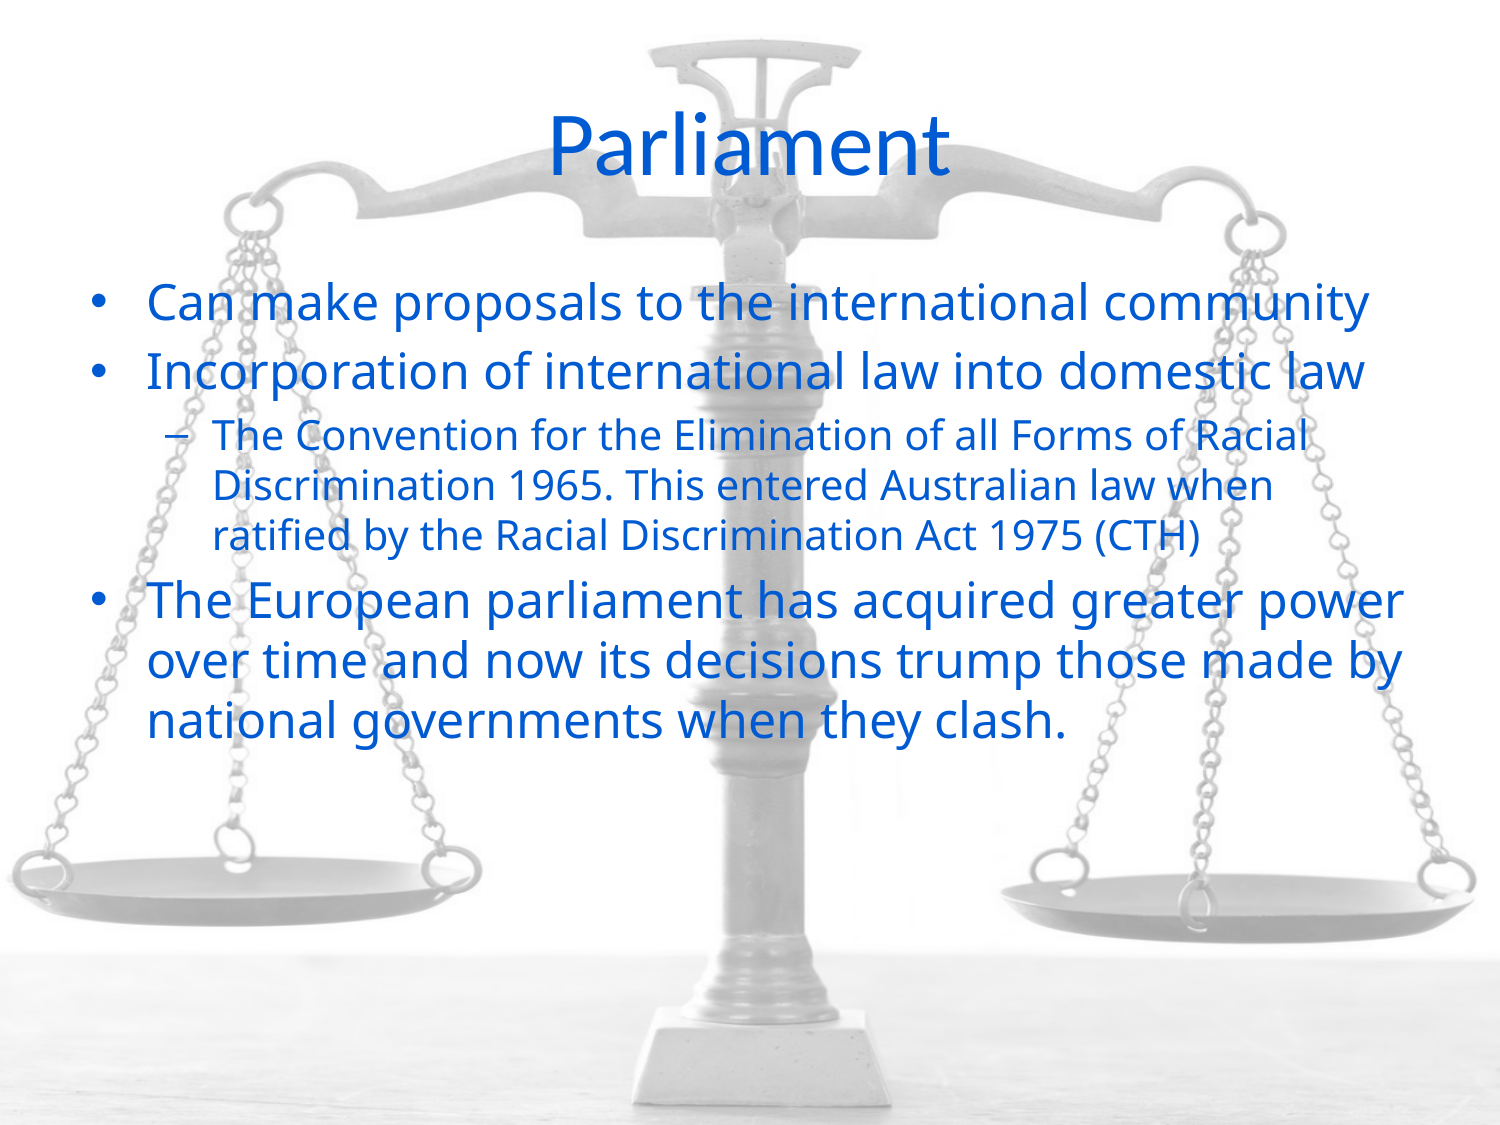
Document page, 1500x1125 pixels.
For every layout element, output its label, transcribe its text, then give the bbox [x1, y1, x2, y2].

title Parliament [75, 45, 1425, 233]
list Can make proposals to the international community Incorporation of international law into domestic law The Convention for the Elimination of all Forms of Racial Discrimination 1965. This entered Australian law when ratified by the Racial Discrimination Act 1975 (CTH) The European parliament has acquired greater power over time and now its decisions trump those made by national governments when they clash. [75, 262, 1425, 1005]
